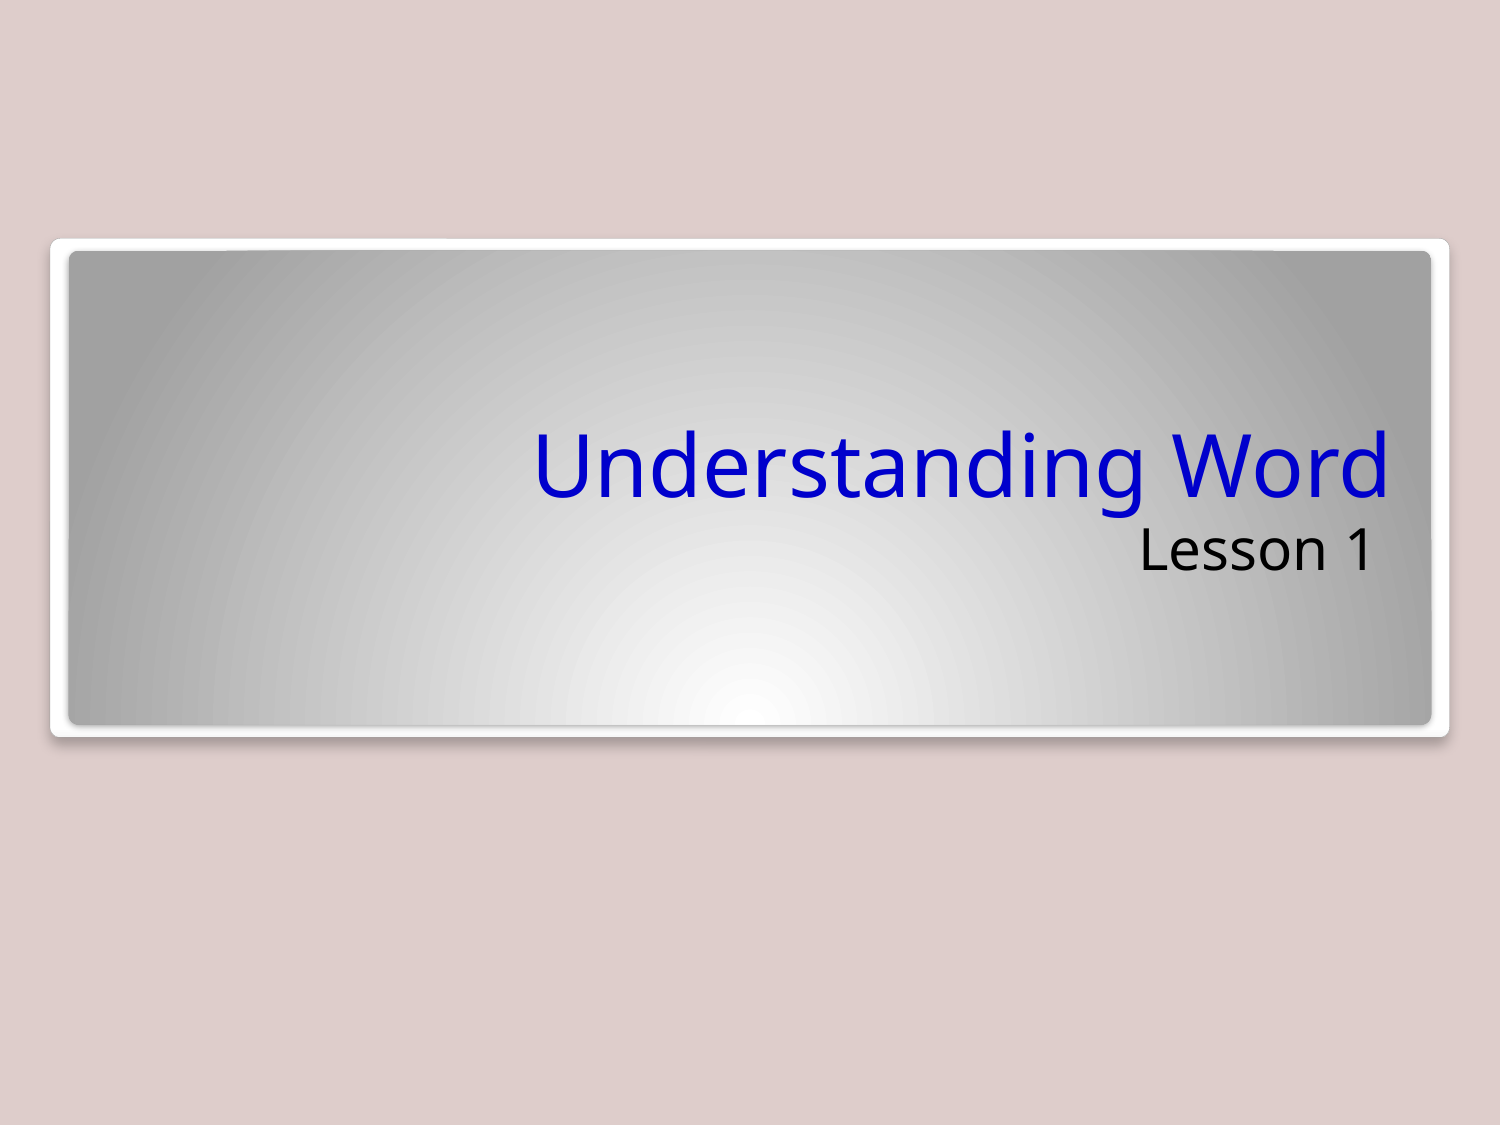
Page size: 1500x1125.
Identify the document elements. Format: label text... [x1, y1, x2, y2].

list Lesson 1 [49, 512, 1393, 688]
text_box [65, 247, 1435, 728]
title Understanding Word [0, 374, 1401, 523]
text_box [46, 235, 1453, 741]
